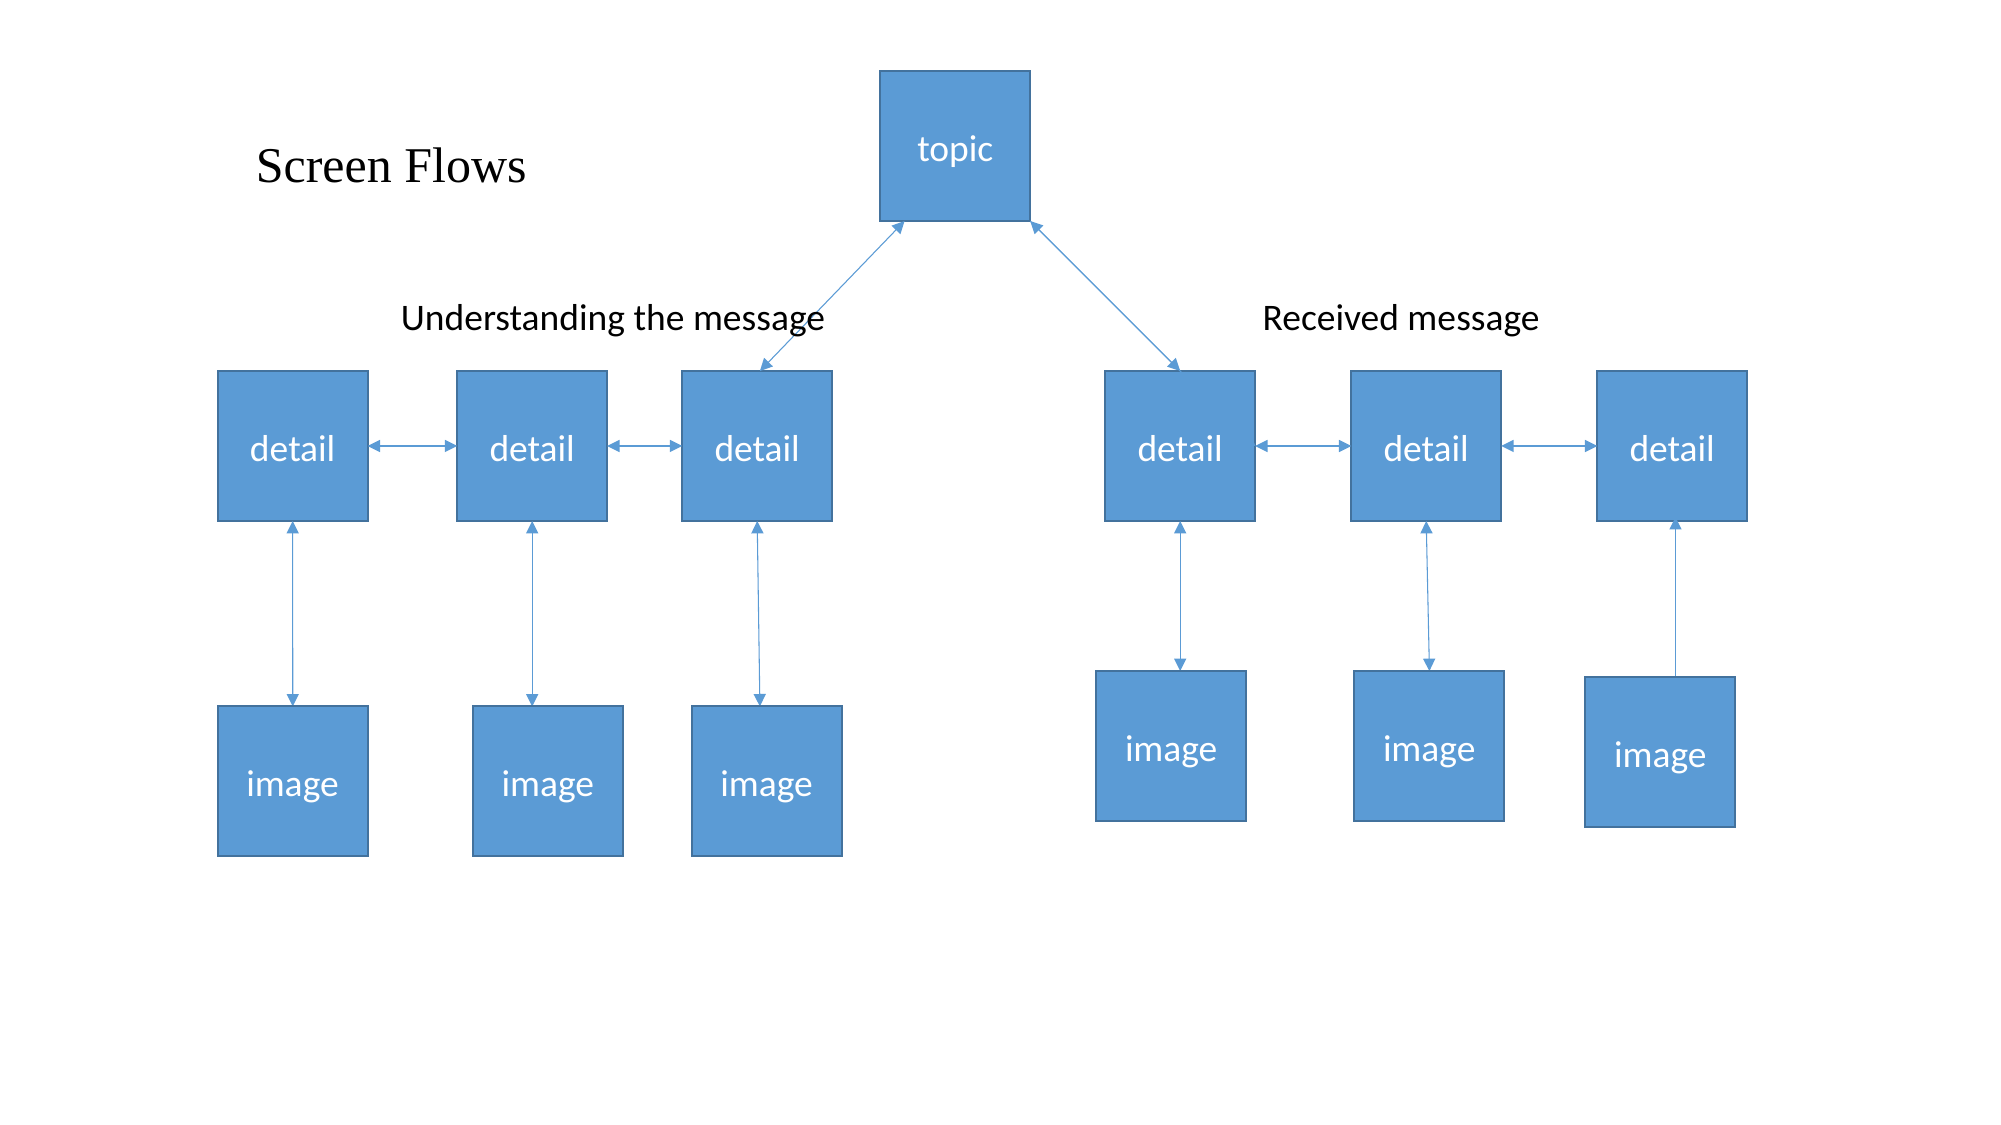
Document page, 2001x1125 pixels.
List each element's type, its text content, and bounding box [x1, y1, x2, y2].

text_box detail [1596, 370, 1748, 522]
text_box detail [217, 370, 369, 522]
text_box image [1353, 670, 1505, 822]
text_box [1030, 220, 1256, 446]
text_box detail [681, 370, 833, 522]
text_box Screen Flows [241, 125, 631, 200]
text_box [1426, 520, 1430, 671]
text_box detail [456, 370, 608, 522]
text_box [759, 220, 905, 371]
text_box image [691, 705, 843, 857]
text_box detail [1350, 370, 1502, 522]
text_box detail [1104, 446, 1256, 522]
text_box Understanding the message [386, 285, 759, 346]
text_box image [1584, 676, 1736, 828]
text_box topic [879, 70, 1031, 222]
text_box image [217, 705, 369, 857]
text_box image [472, 705, 624, 857]
text_box image [1095, 670, 1247, 822]
text_box Received message [1256, 285, 1555, 346]
